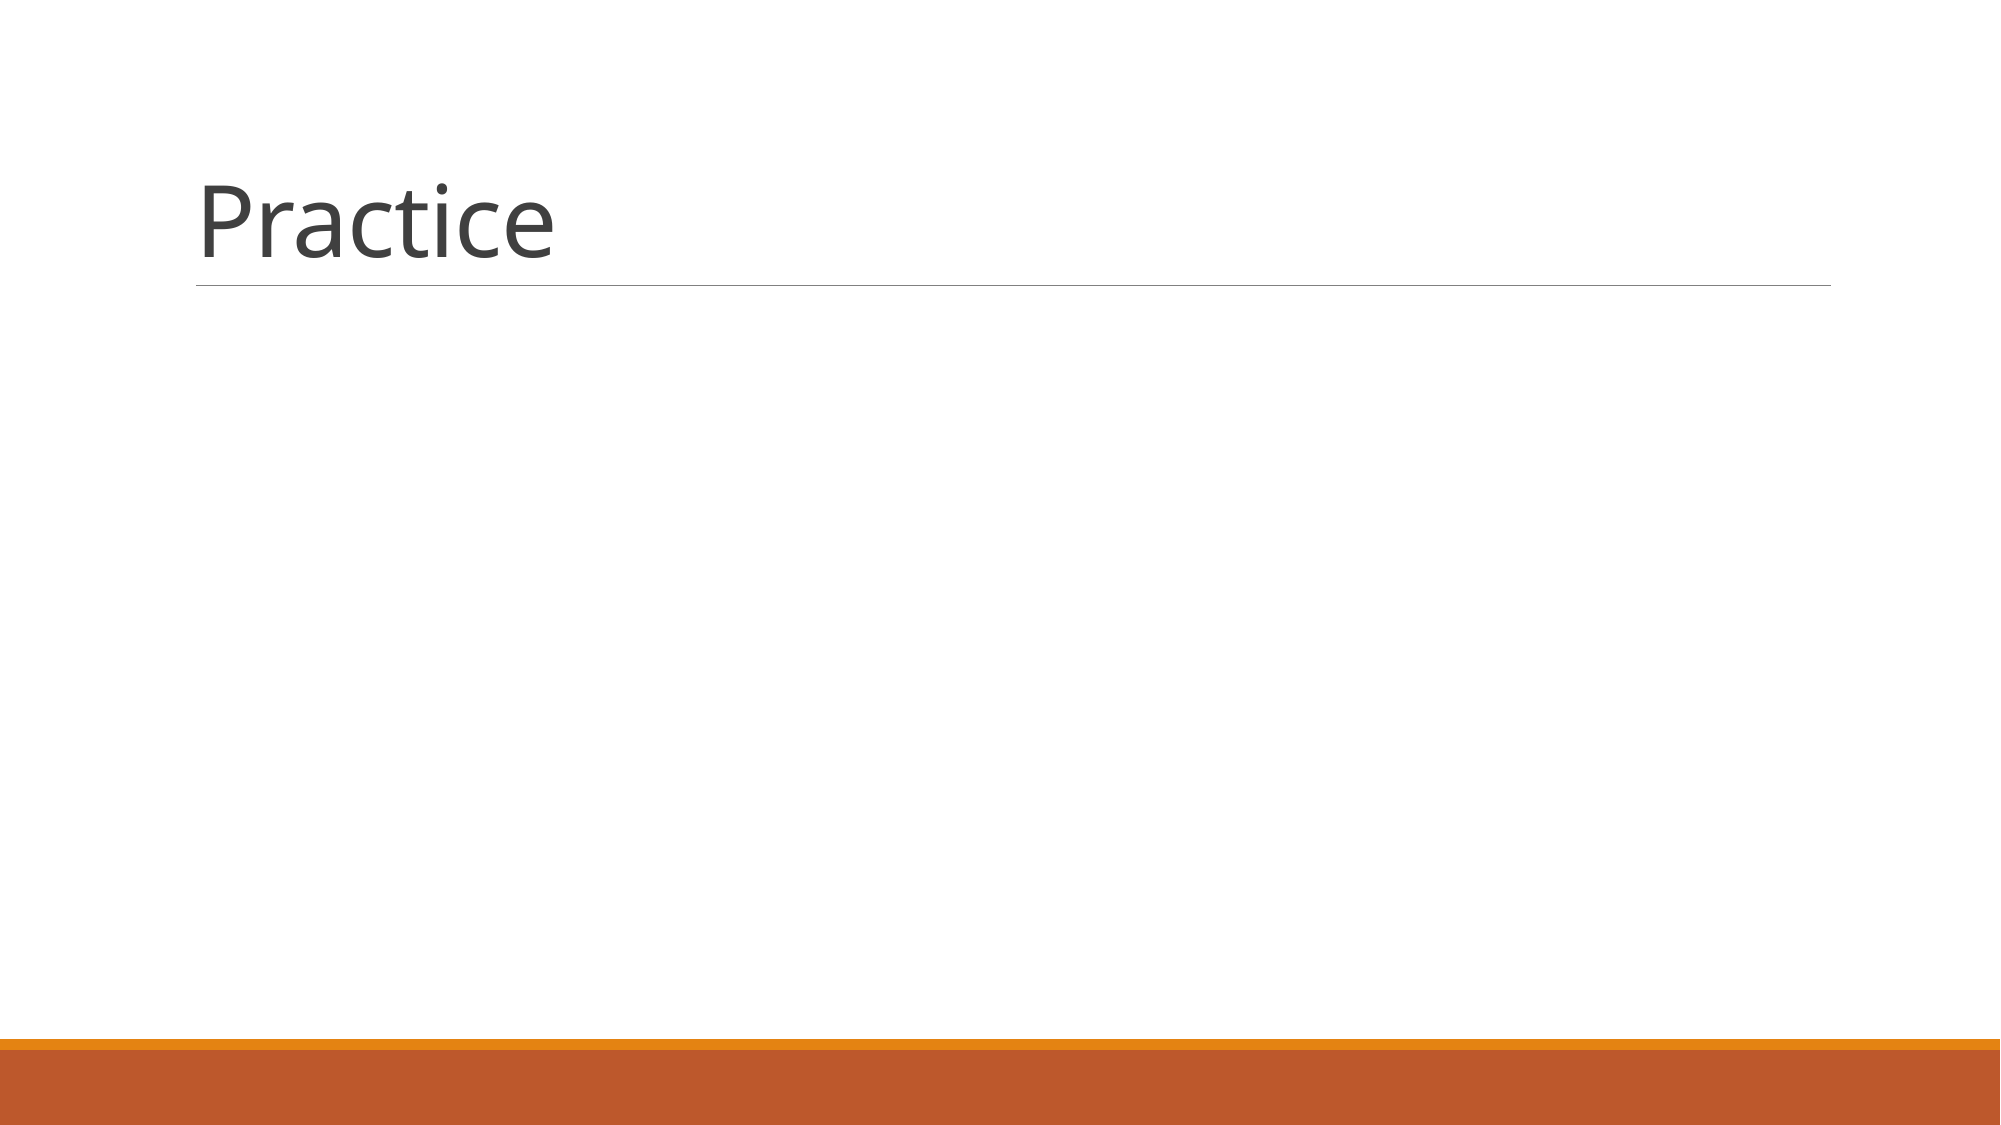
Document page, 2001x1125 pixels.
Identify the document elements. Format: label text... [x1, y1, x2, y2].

title Practice [180, 47, 1830, 285]
